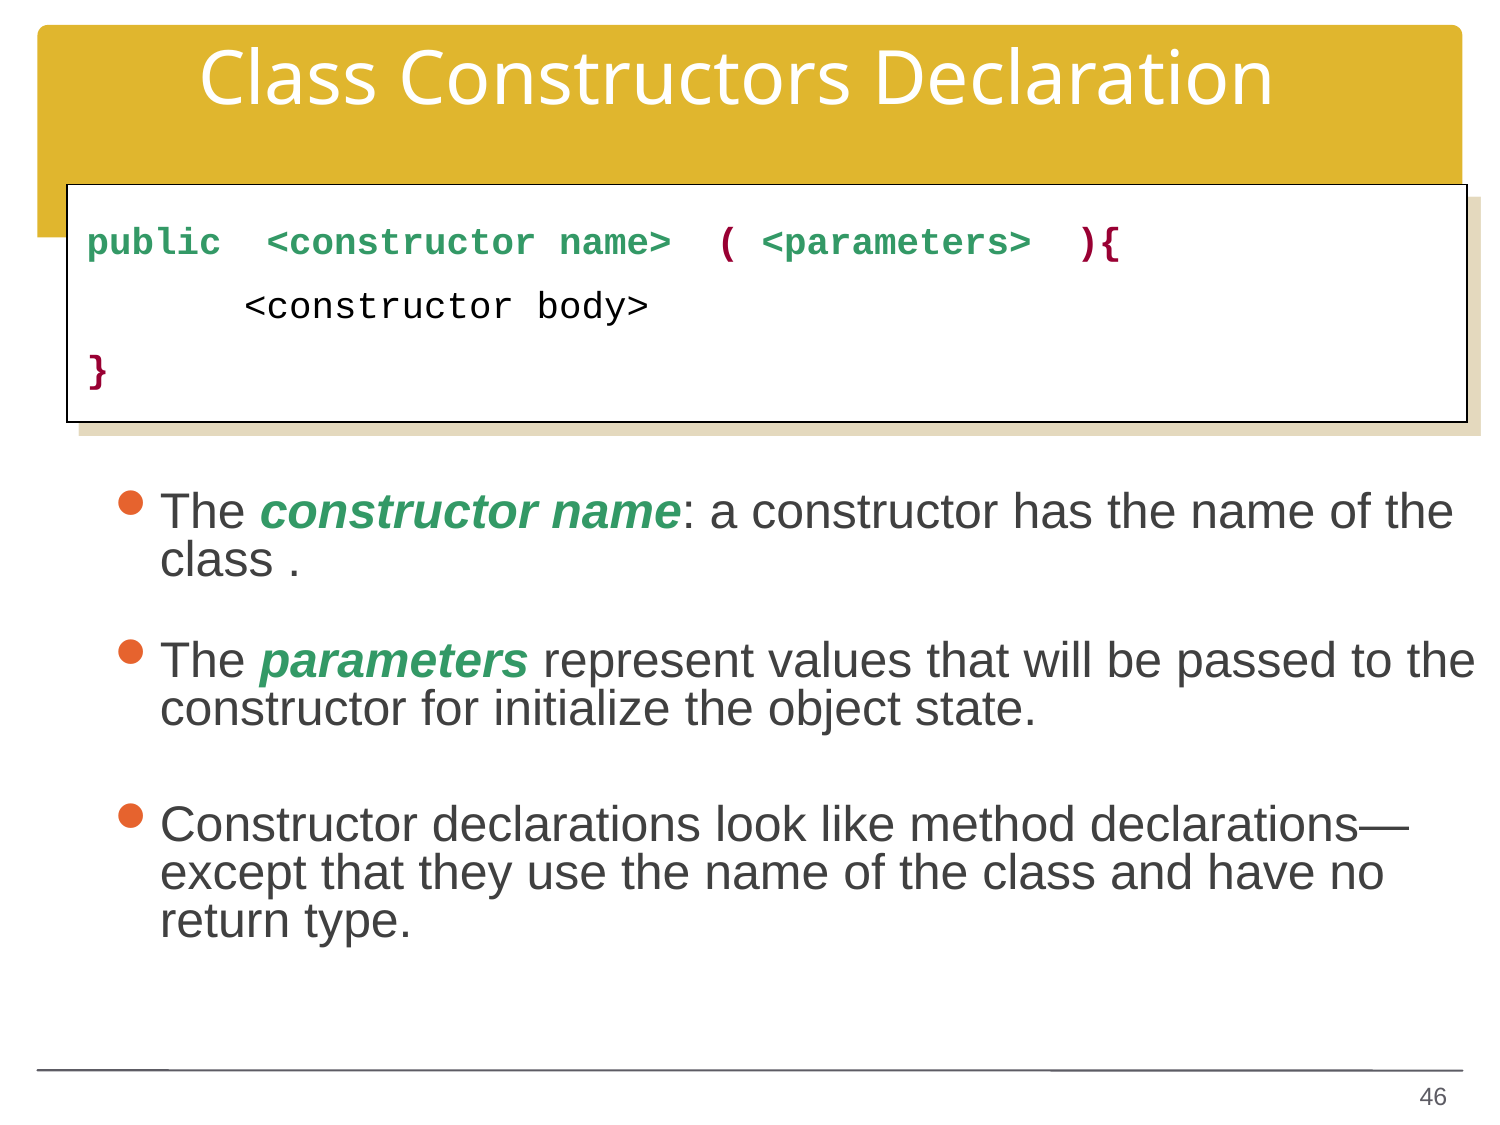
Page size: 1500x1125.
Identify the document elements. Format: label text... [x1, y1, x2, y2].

list The constructor name: a constructor has the name of the class . The parameters represent values that will be passed to the constructor for initialize the object state. Constructor declarations look like method declarations—except that they use the name of the class and have no return type. [99, 412, 1500, 1125]
slide_number 46 [1112, 1069, 1463, 1123]
title Class Constructors Declaration [99, 0, 1376, 151]
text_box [52, 184, 1475, 423]
